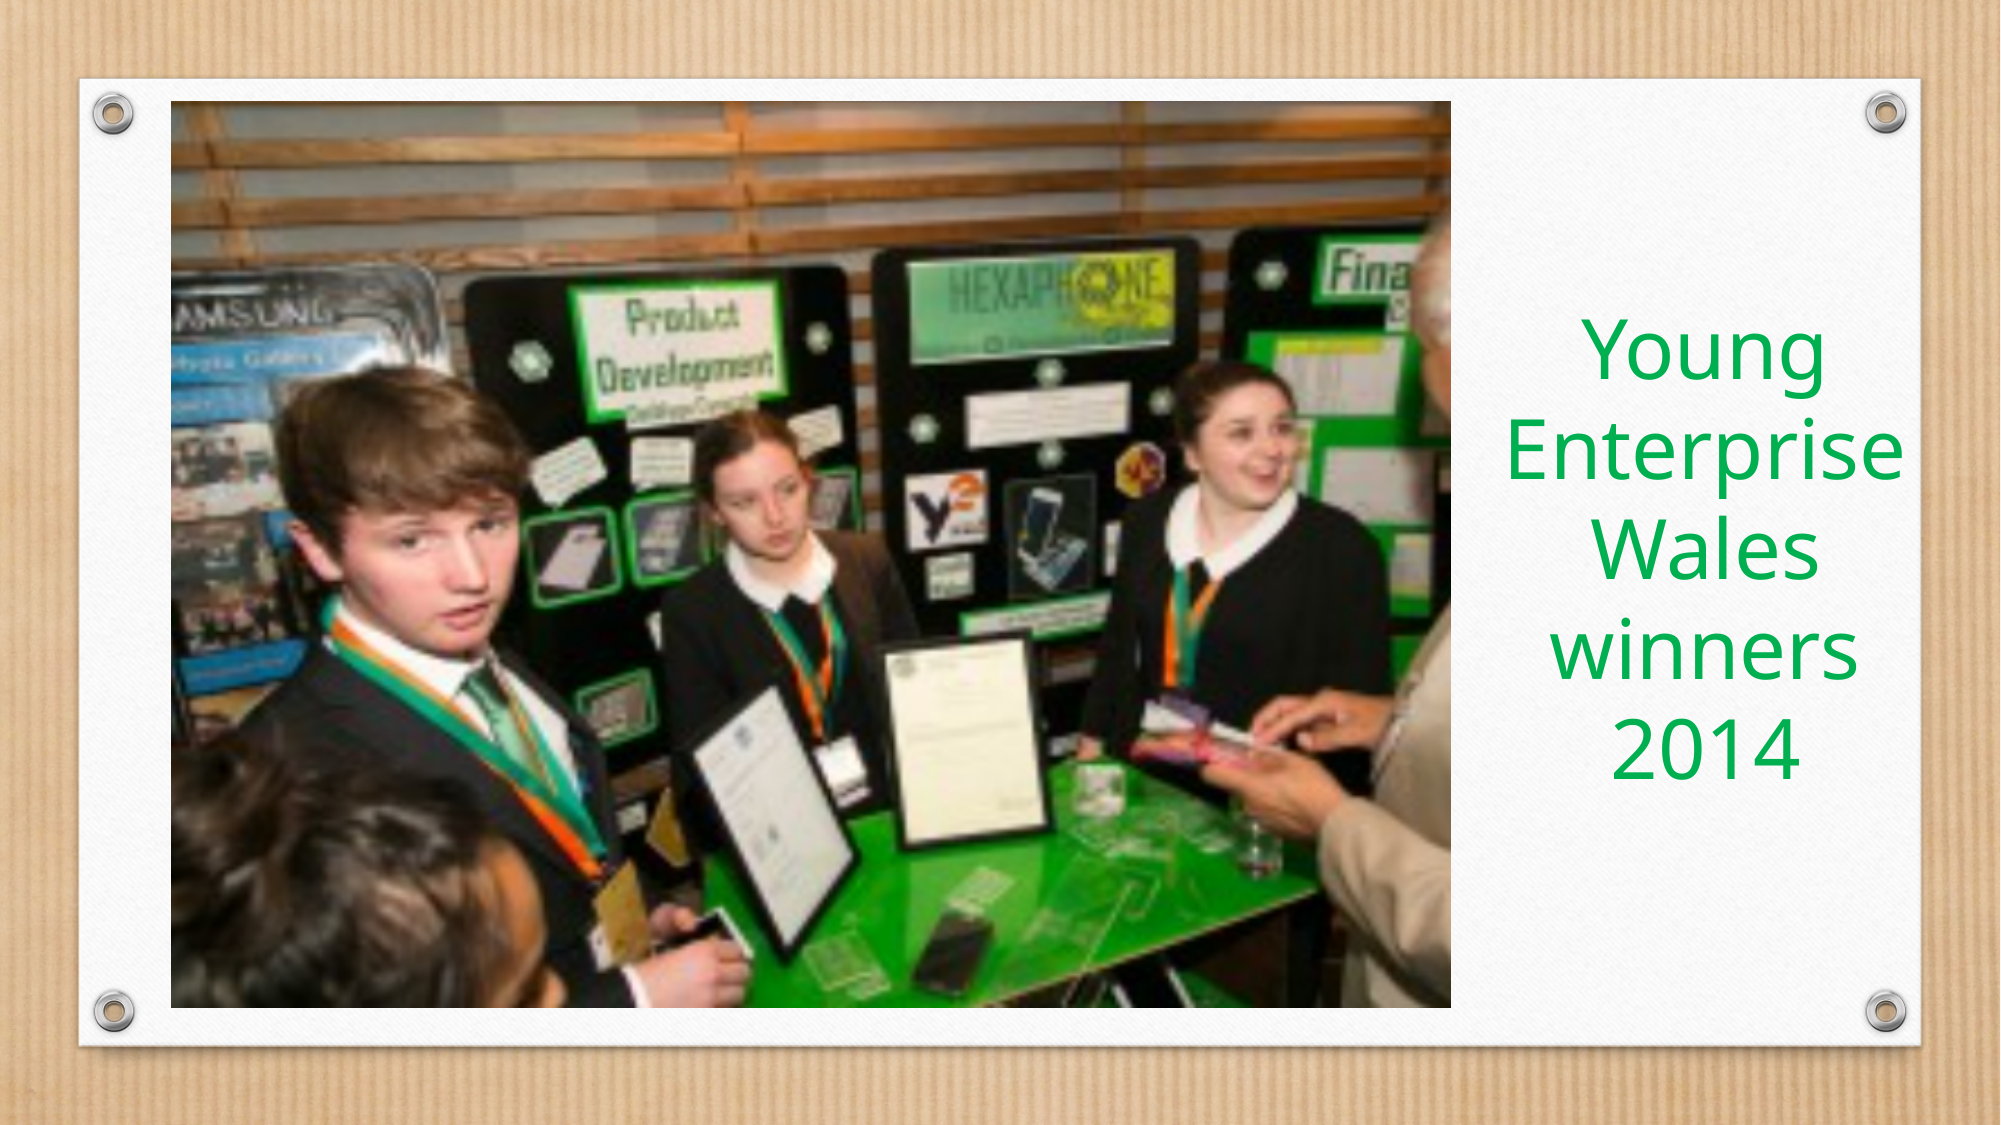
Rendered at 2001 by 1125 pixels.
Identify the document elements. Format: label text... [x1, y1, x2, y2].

picture [0, 0, 2001, 1125]
text_box Young Enterprise Wales winners 2014 [1452, 288, 1961, 804]
